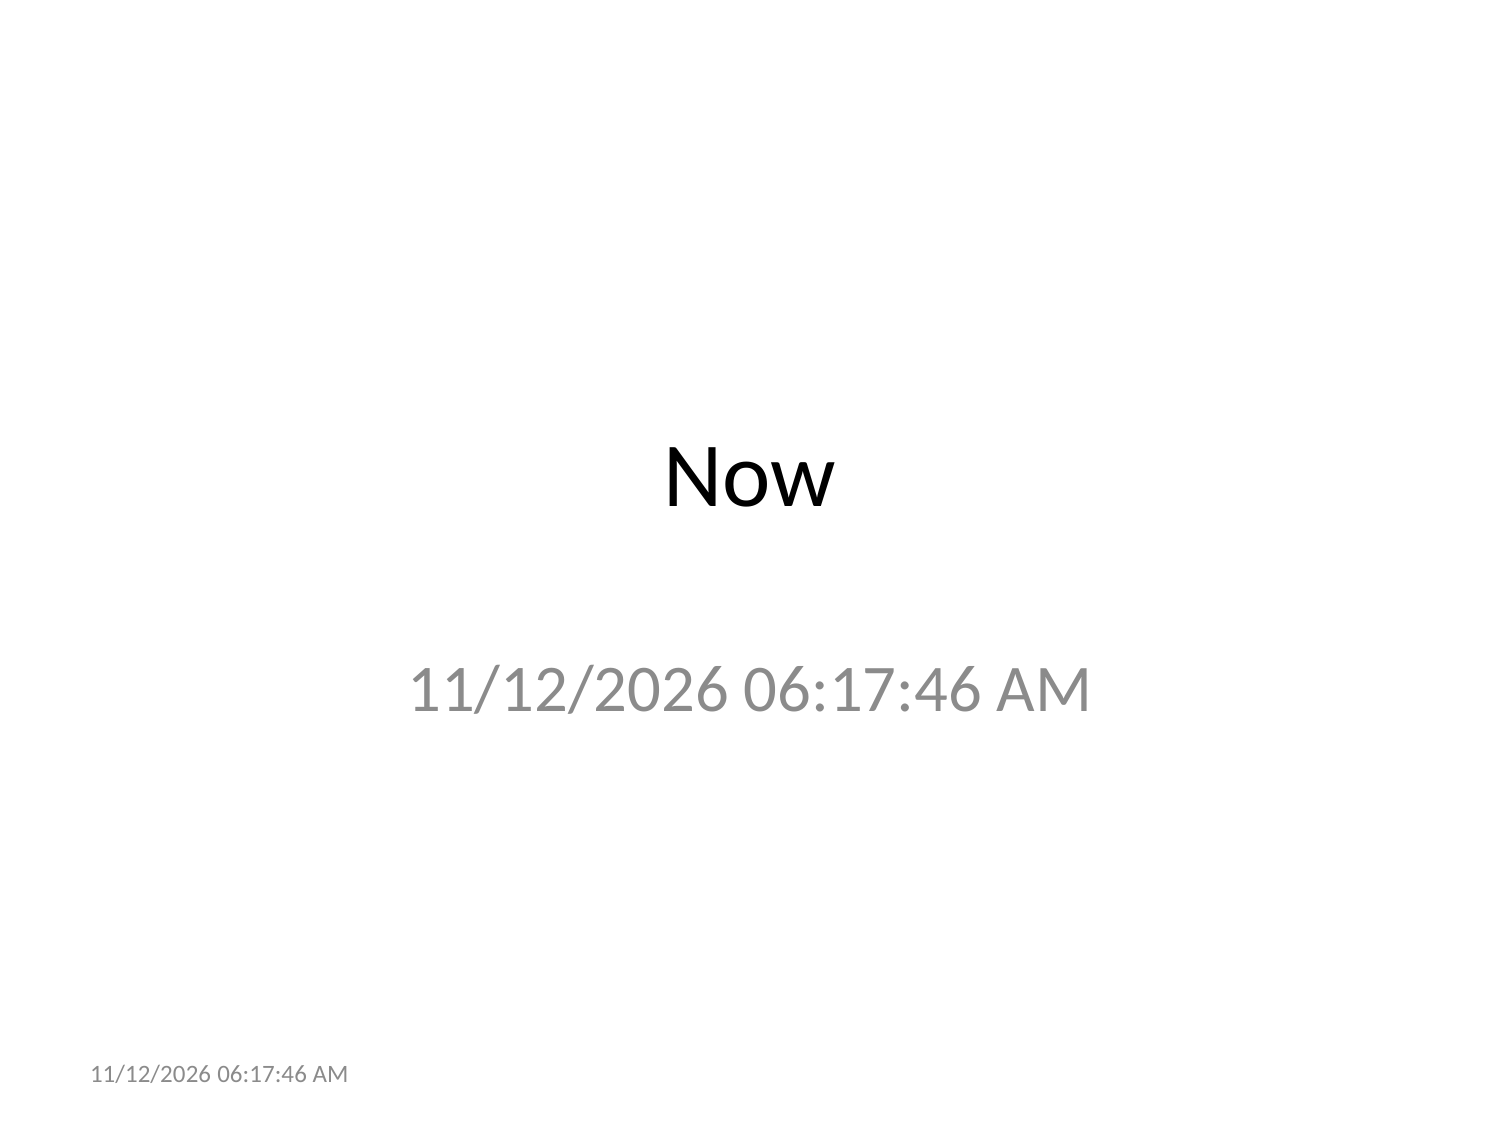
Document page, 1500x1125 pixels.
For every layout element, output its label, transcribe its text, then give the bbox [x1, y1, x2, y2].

subtitle 2011-12-19 10:20:04 AM [225, 637, 1275, 925]
title Now [112, 349, 1388, 591]
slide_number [75, 1042, 425, 1103]
